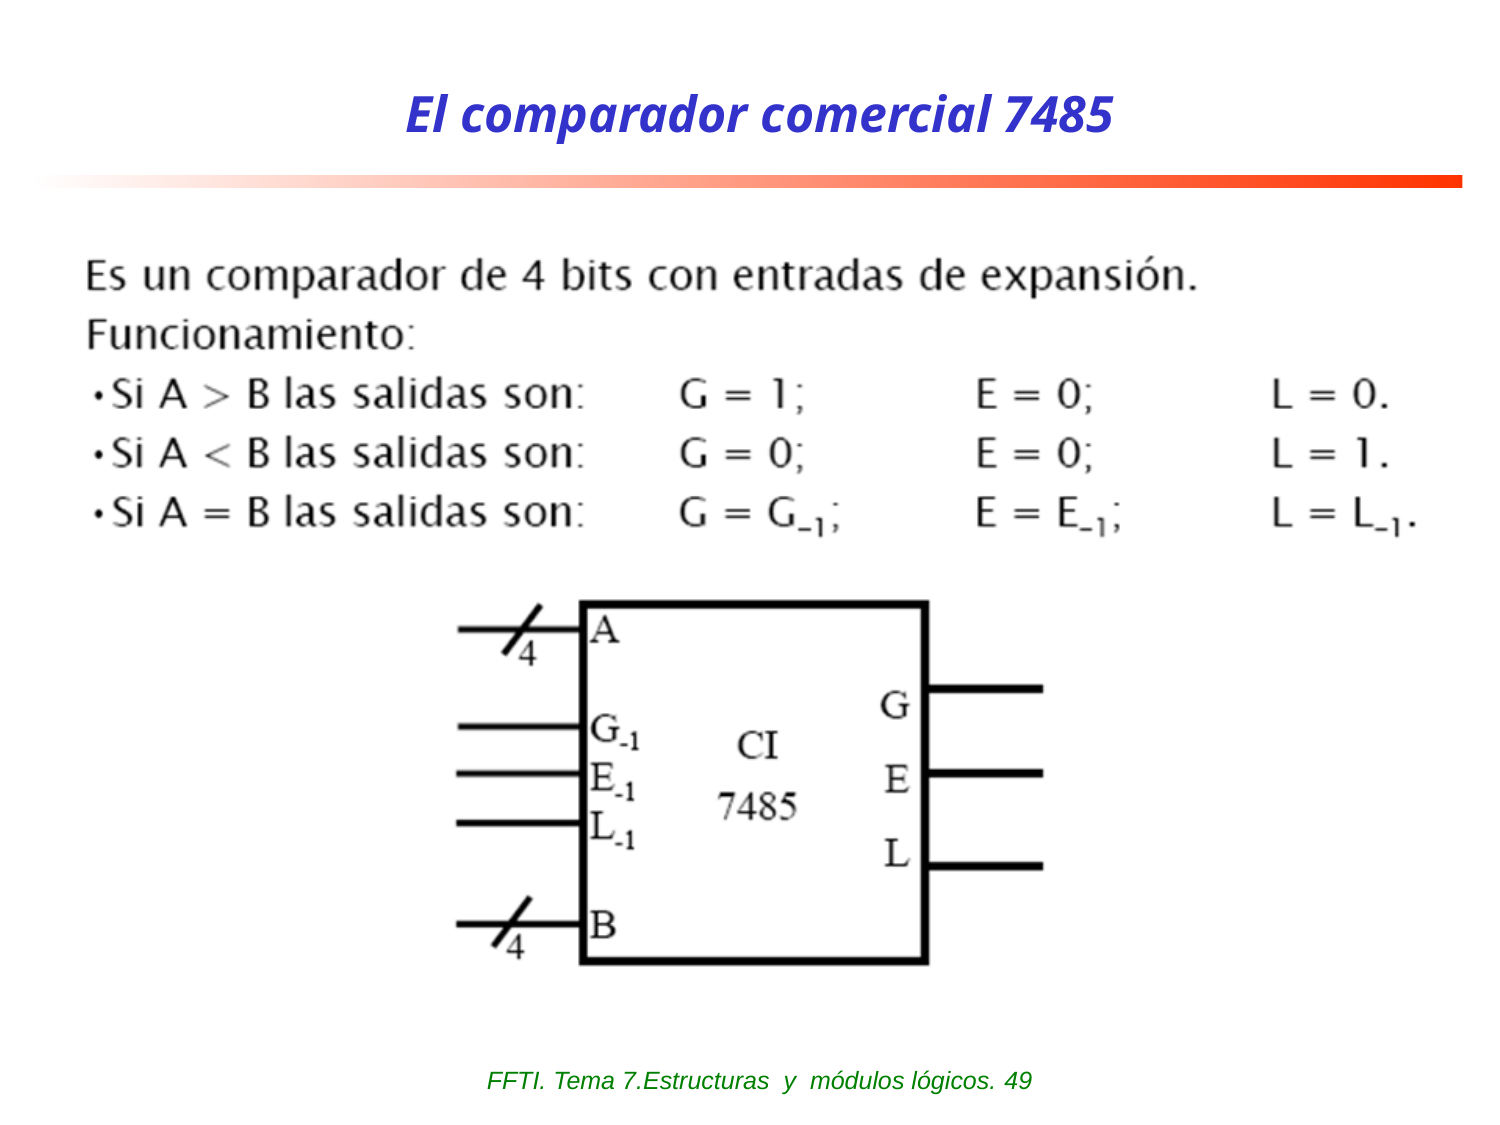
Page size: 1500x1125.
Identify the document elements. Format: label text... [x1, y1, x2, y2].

picture [75, 233, 1425, 985]
title El comparador comercial 7485 [68, 49, 1451, 176]
footer FFTI. Tema 7.Estructuras y módulos lógicos. 49 [68, 1056, 1451, 1103]
